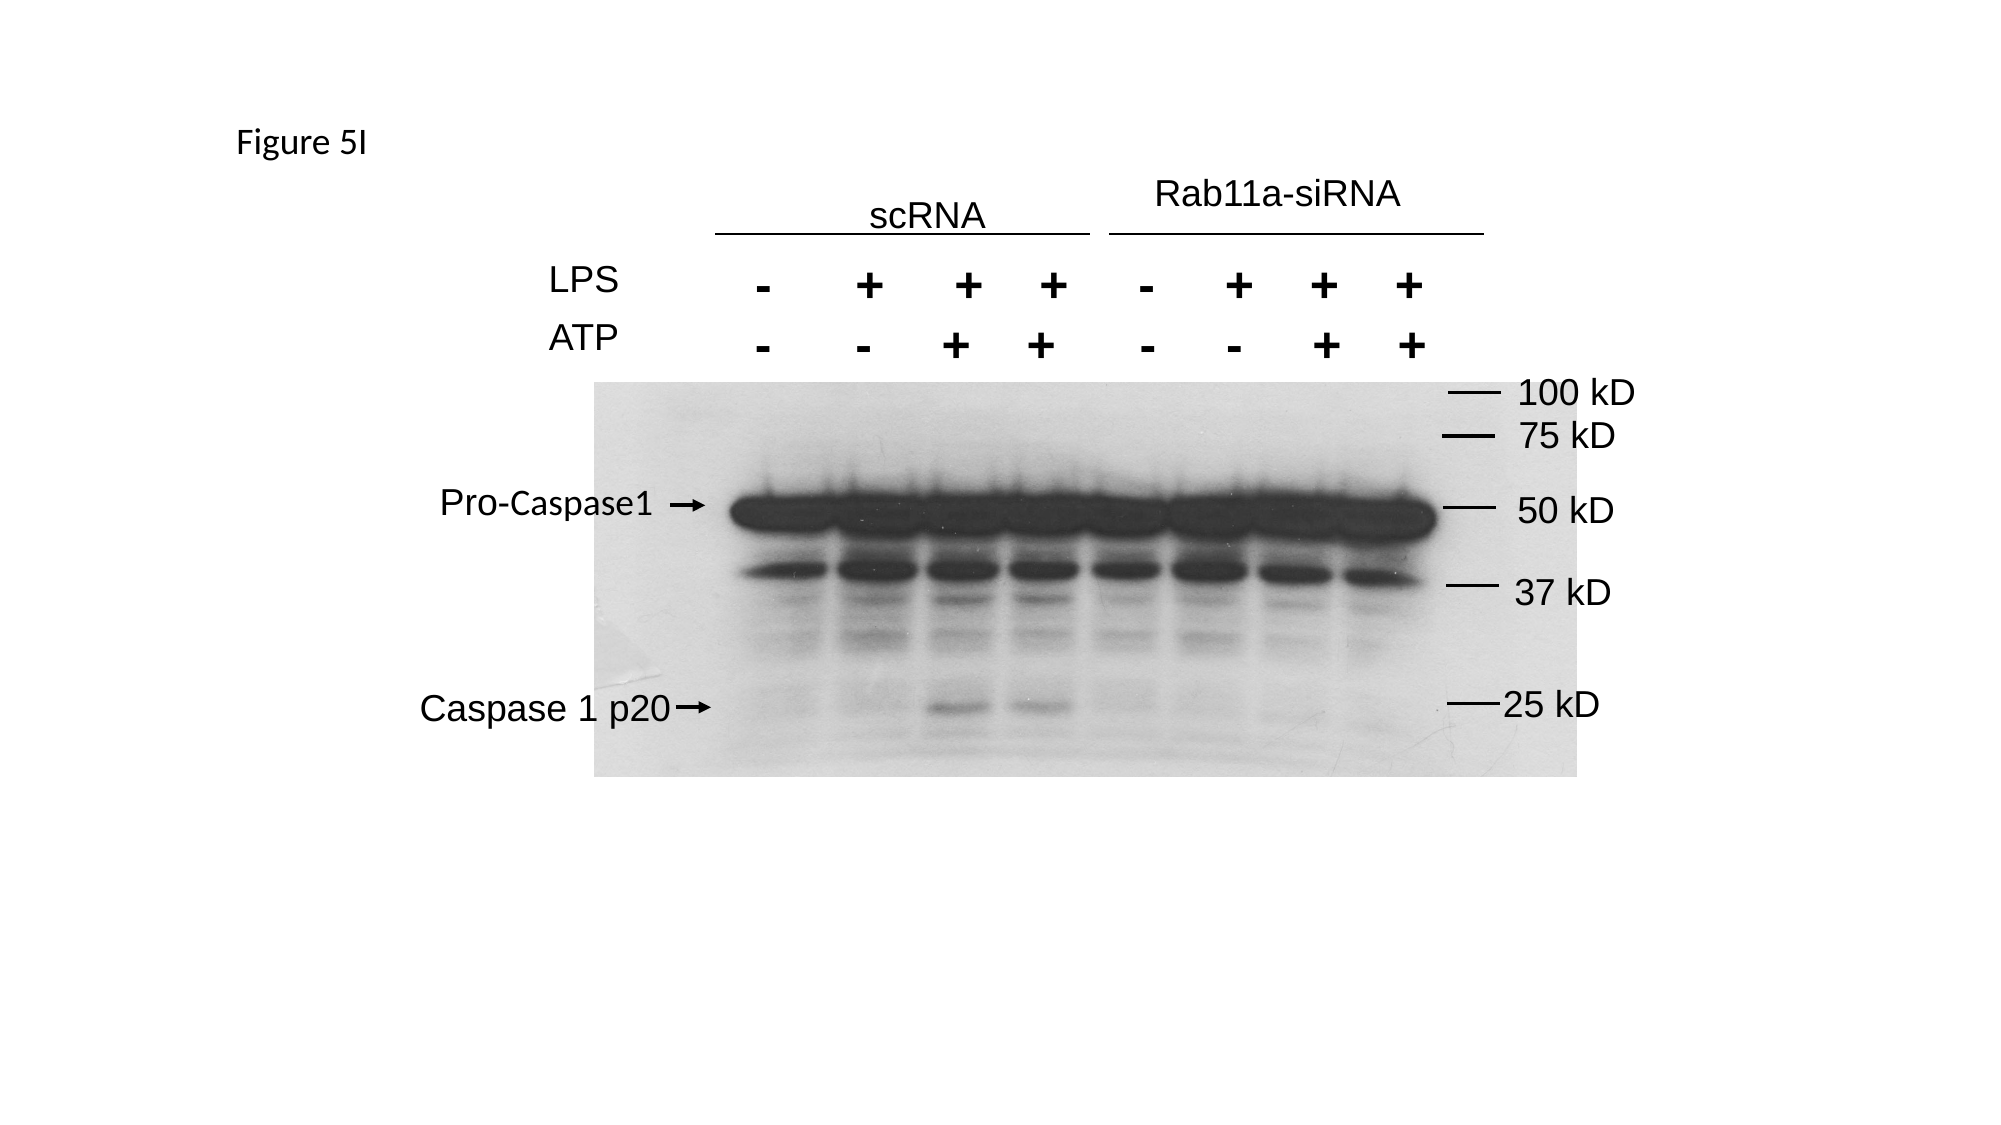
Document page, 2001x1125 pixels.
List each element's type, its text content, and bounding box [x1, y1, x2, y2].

text_box Figure 5I [221, 109, 383, 170]
text_box - + + + - + + + [740, 245, 1466, 294]
text_box LPS [396, 247, 740, 294]
text_box Rab11a-siRNA [1090, 161, 1466, 222]
picture [331, 294, 1763, 835]
text_box scRNA [740, 183, 1116, 244]
